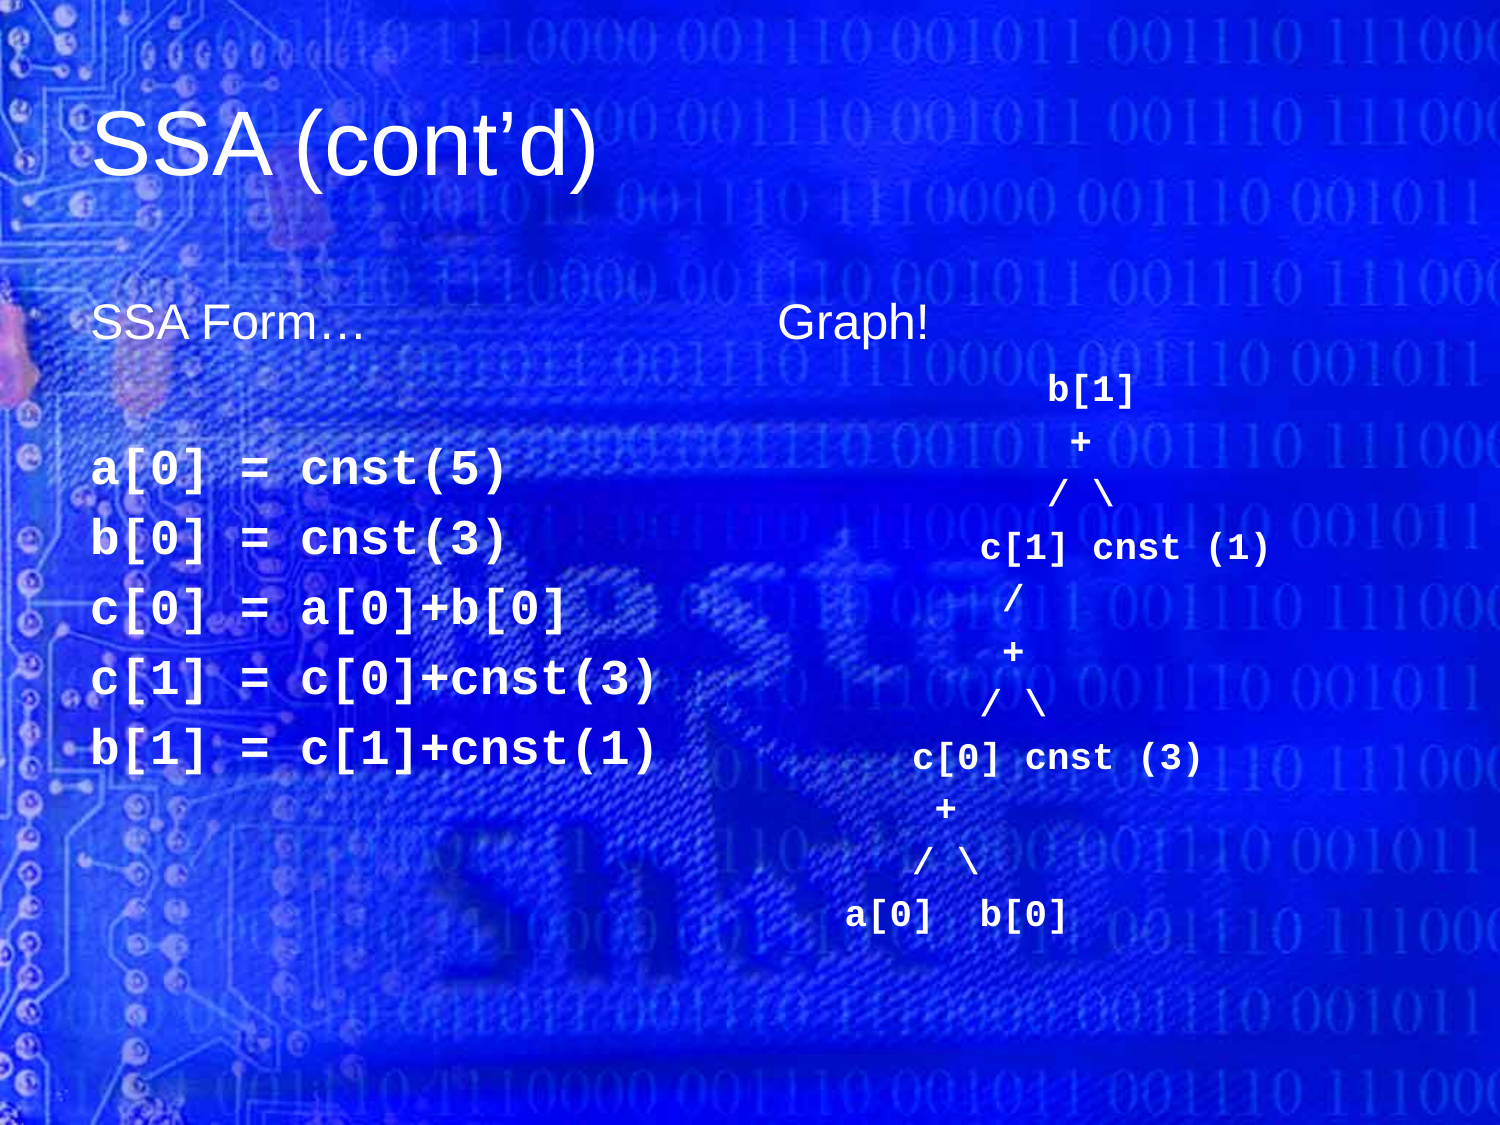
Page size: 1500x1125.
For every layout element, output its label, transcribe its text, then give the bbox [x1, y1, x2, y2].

list SSA Form… [74, 251, 738, 356]
list a[0] = cnst(5) b[0] = cnst(3) c[0] = a[0]+b[0] c[1] = c[0]+cnst(3) b[1] = c[1]+cnst(1) [74, 356, 738, 1006]
list Graph! [761, 251, 1426, 356]
list b[1] + / \ c[1] cnst (1) / + / \ c[0] cnst (3) + / \ a[0] b[0] [761, 356, 1426, 1006]
title SSA (cont’d) [74, 44, 1426, 233]
picture [0, 0, 1500, 1125]
